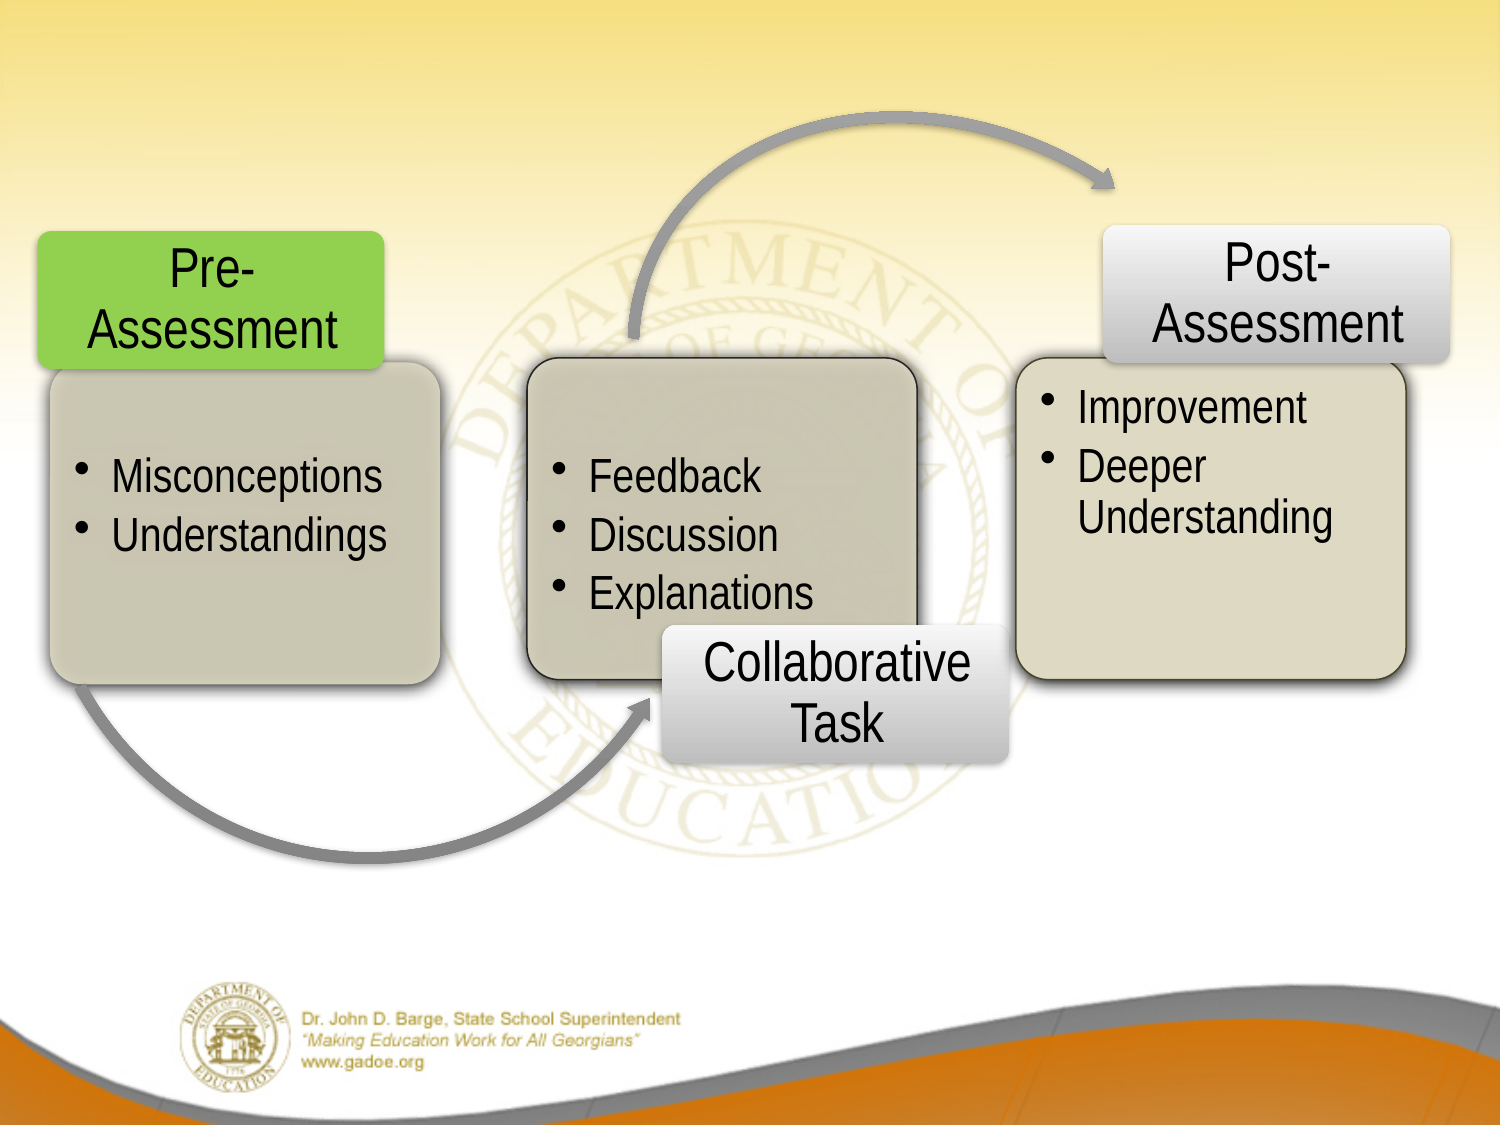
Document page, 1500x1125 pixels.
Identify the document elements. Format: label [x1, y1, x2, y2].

text_box [37, 99, 1451, 938]
picture [0, 0, 1500, 1125]
